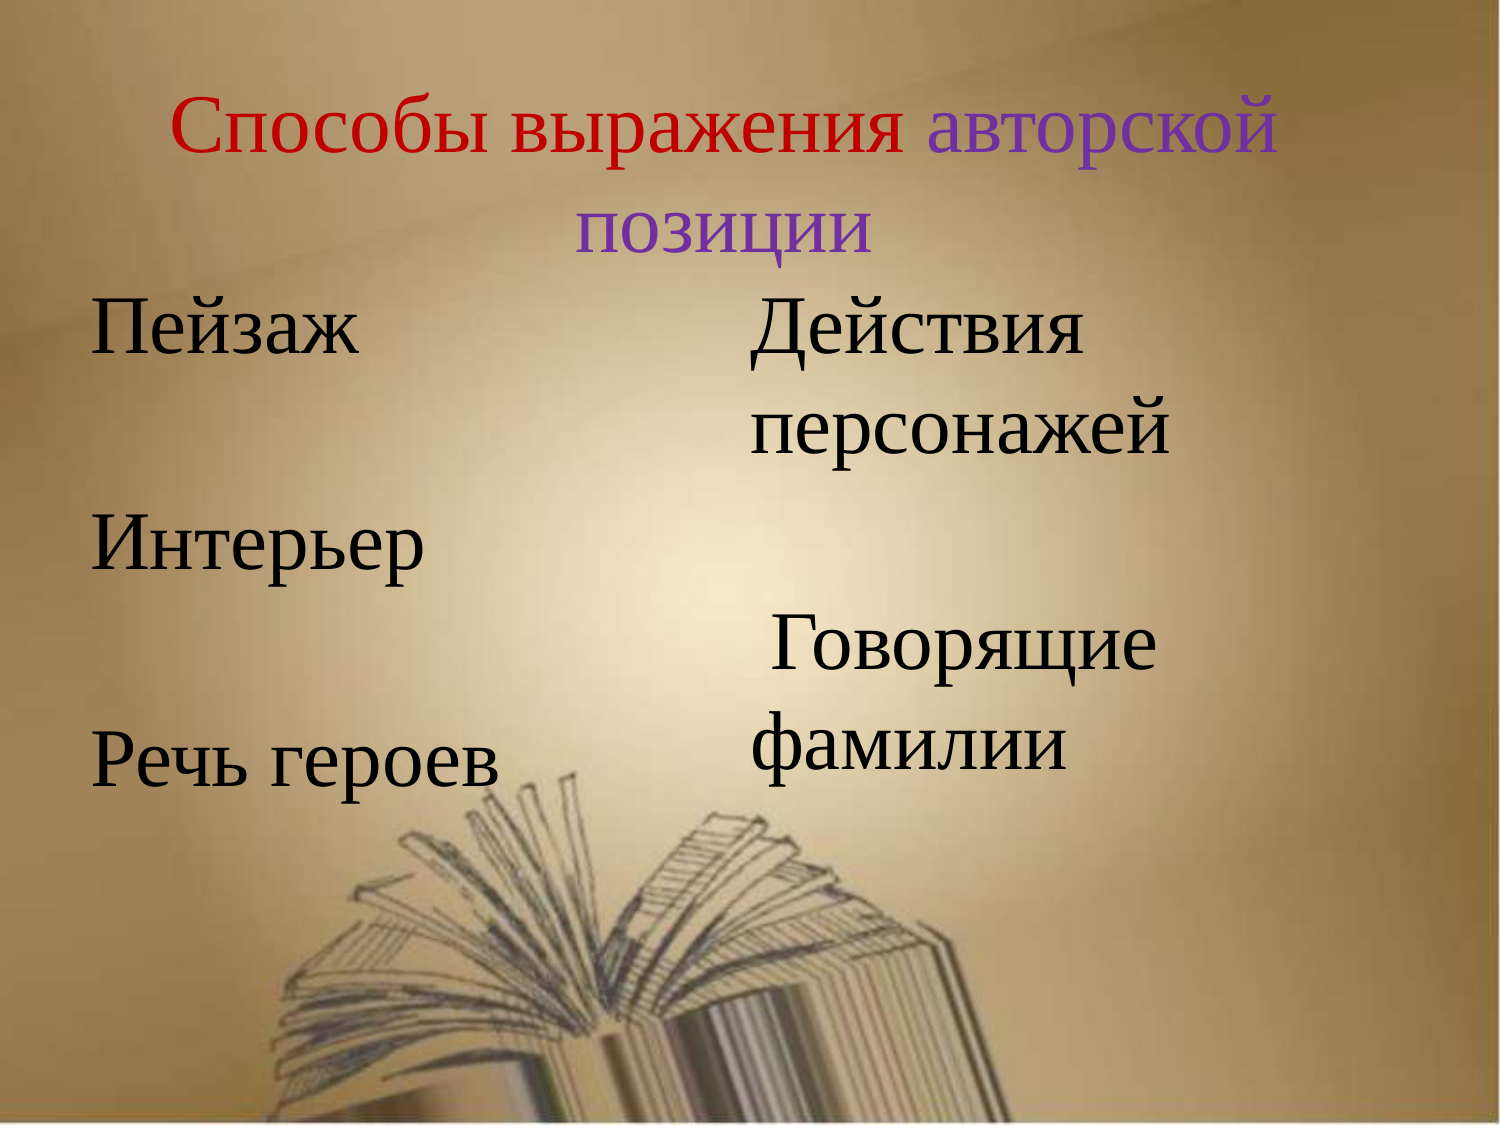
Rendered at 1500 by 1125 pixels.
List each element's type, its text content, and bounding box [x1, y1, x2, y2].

list Пейзаж Интерьер Речь героев Действия персонажей Говорящие фамилии [75, 262, 1425, 1005]
title Способы выражения авторской позиции [23, 45, 1425, 293]
picture [0, 0, 1500, 1125]
